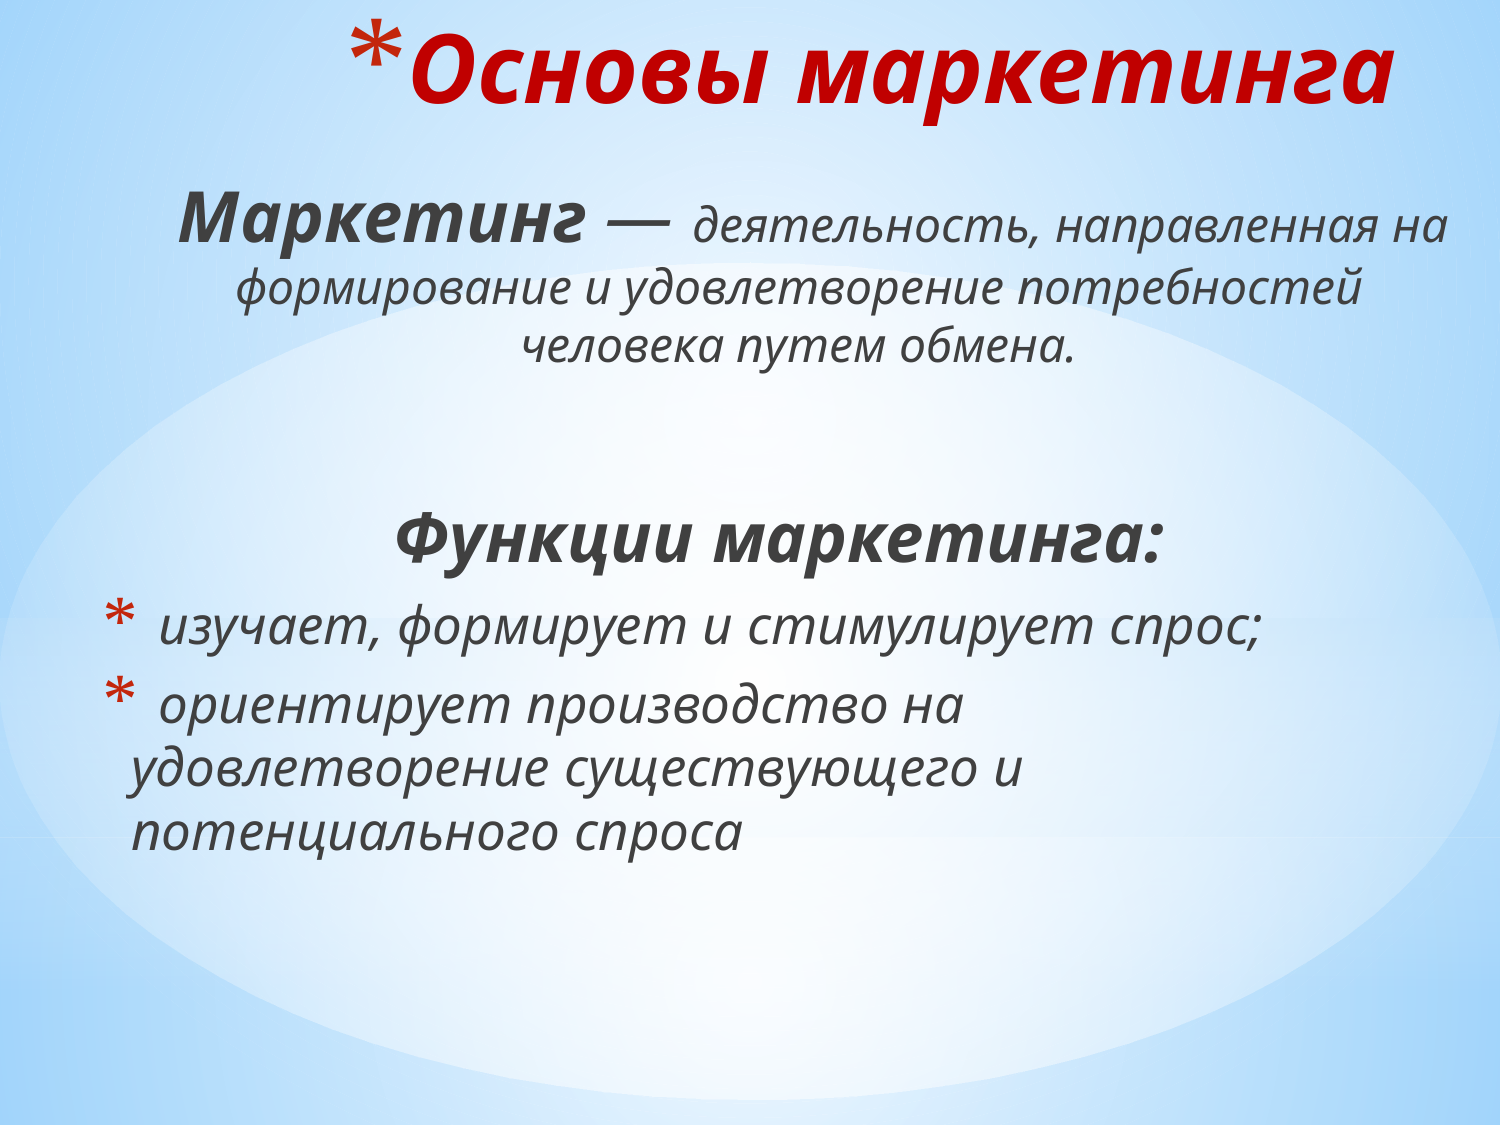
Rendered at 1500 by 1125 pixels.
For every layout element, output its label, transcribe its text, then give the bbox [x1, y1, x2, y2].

text_box [152, 534, 1442, 594]
title Основы маркетинга [29, 0, 1412, 188]
list Маркетинг — деятельность, направленная на формирование и удовлетворение потребностей человека путем обмена. Функции маркетинга: изучает, формирует и стимулирует спрос; ориентирует производство на удовлетворение существующего и потенциального спроса [82, 164, 1483, 870]
